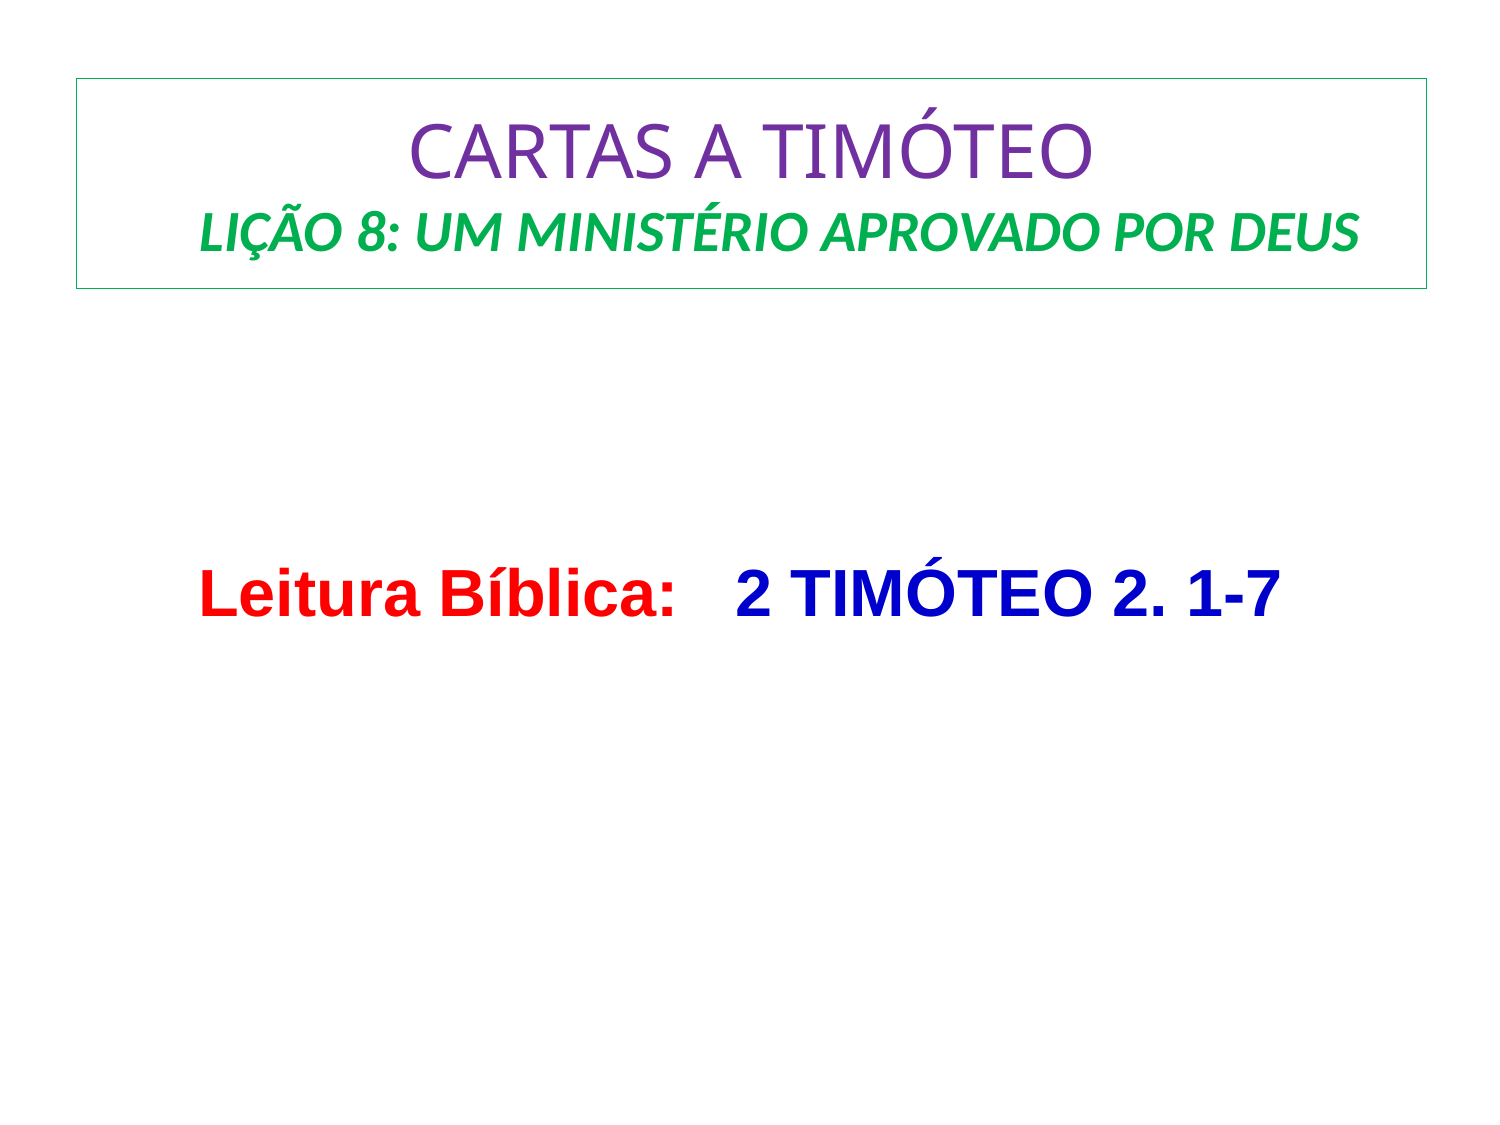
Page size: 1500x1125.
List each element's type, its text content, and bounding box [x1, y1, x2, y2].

title CARTAS A TIMÓTEO LIÇÃO 8: UM MINISTÉRIO APROVADO POR DEUS [76, 78, 1427, 289]
list Leitura Bíblica: 2 TIMÓTEO 2. 1-7 [75, 262, 1425, 1005]
